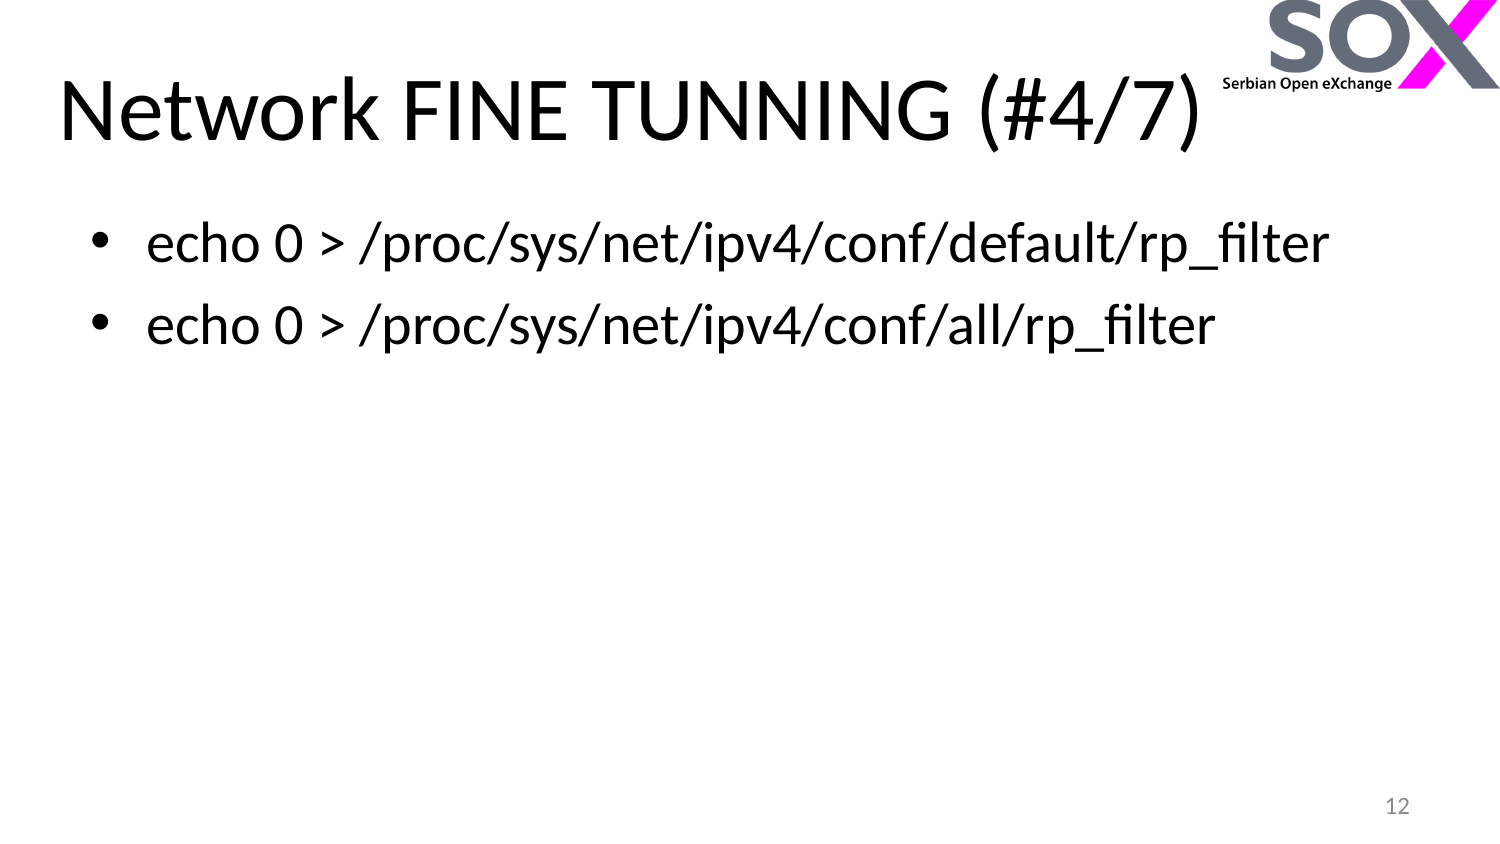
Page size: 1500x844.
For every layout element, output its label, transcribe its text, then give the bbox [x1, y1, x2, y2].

slide_number 12 [1074, 782, 1425, 827]
list echo 0 > /proc/sys/net/ipv4/conf/default/rp_filter echo 0 > /proc/sys/net/ipv4/conf/all/rp_filter [75, 196, 1425, 754]
title Network FINE TUNNING (#4/7) [29, 33, 1235, 175]
picture [1223, 0, 1500, 92]
